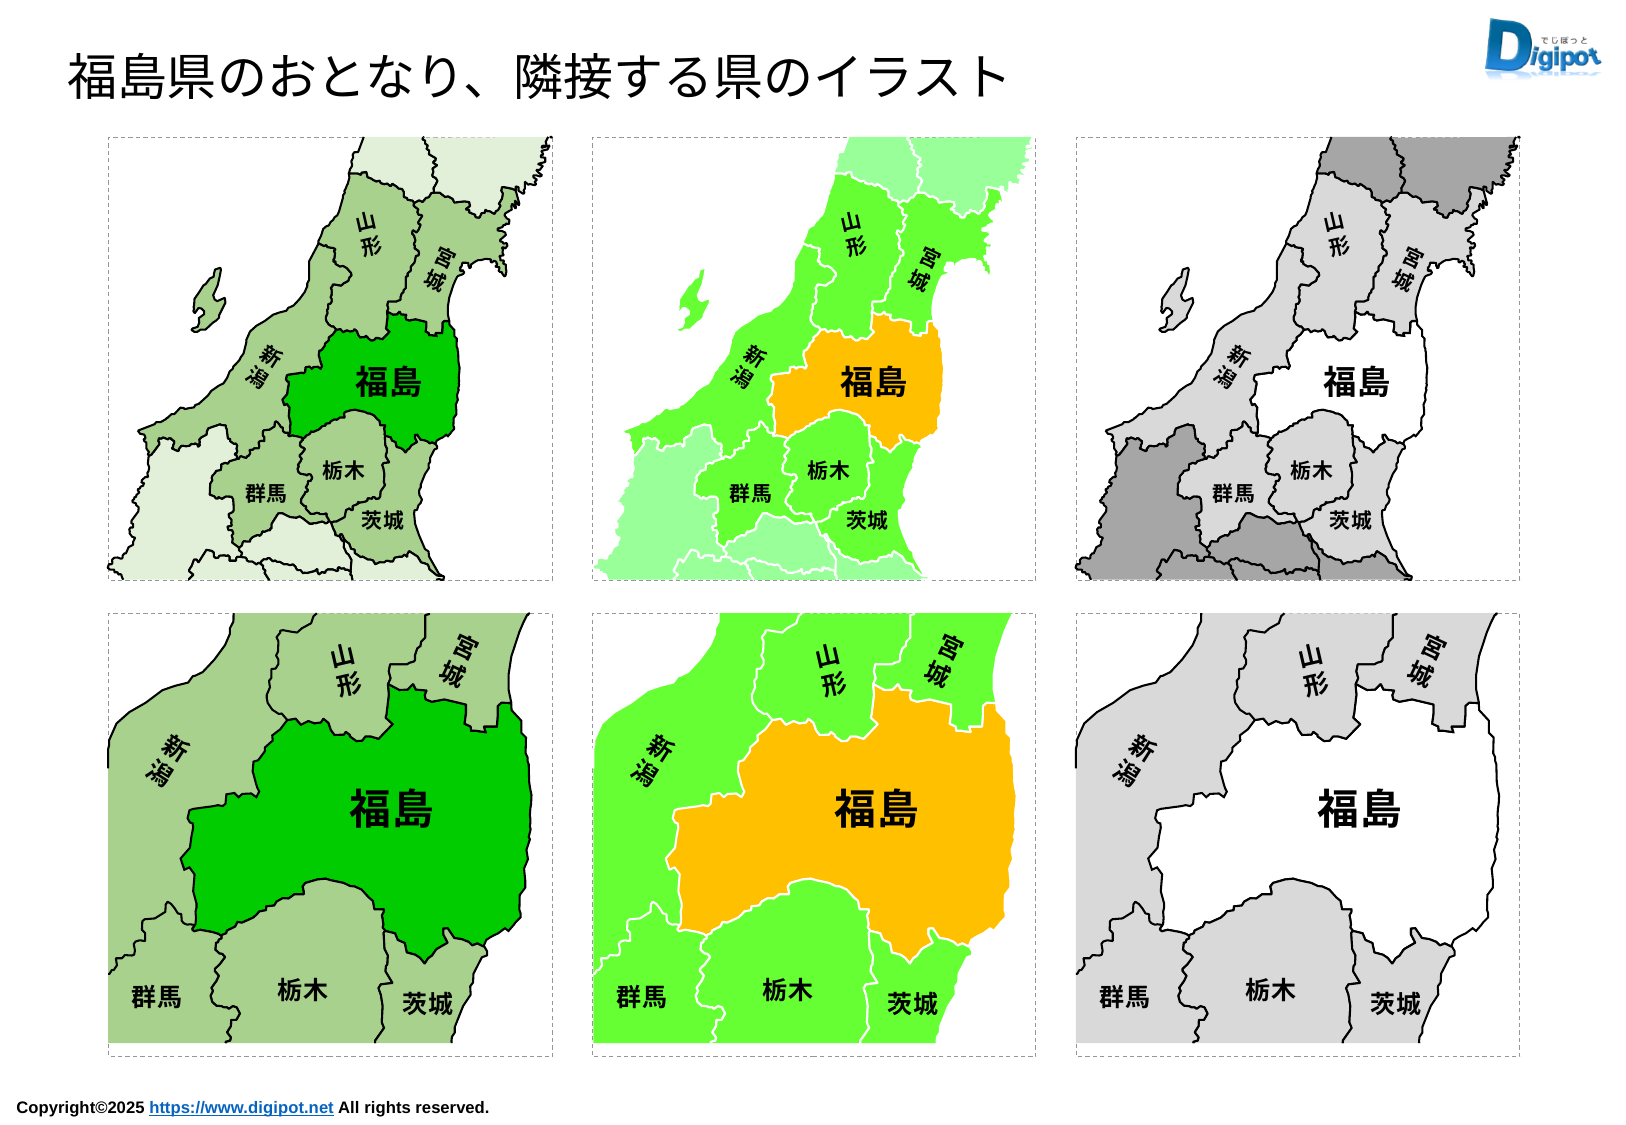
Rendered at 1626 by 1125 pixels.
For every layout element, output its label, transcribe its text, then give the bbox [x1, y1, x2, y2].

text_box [592, 136, 1037, 580]
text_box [1075, 613, 1500, 1044]
picture [1485, 18, 1602, 82]
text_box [1075, 136, 1520, 580]
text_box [108, 613, 532, 1044]
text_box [593, 613, 1017, 1044]
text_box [107, 136, 552, 580]
text_box 福島県のおとなり、隣接する県のイラスト [52, 38, 1028, 113]
